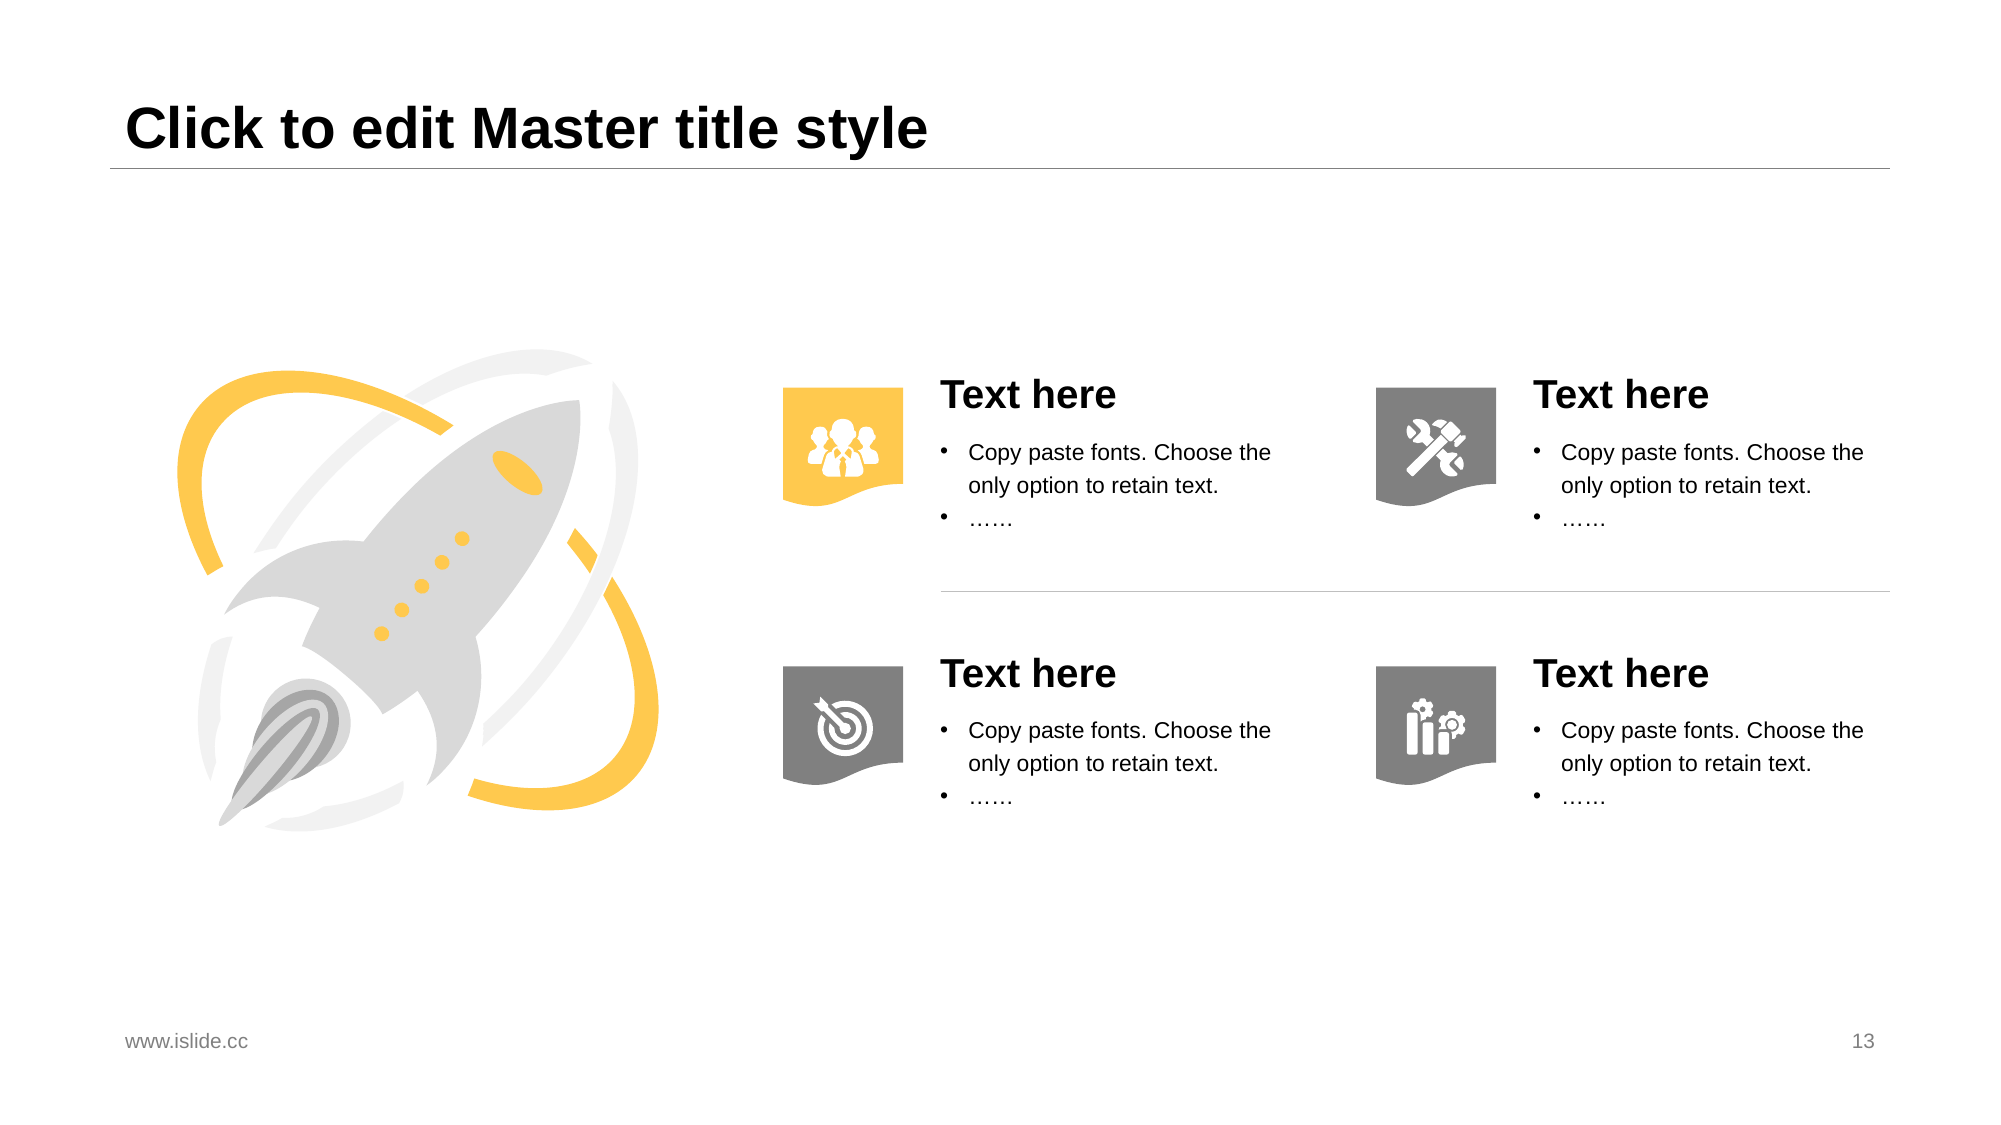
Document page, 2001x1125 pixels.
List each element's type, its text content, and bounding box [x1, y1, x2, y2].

footer www.islide.cc [109, 1023, 790, 1058]
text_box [124, 302, 1890, 896]
title Click to edit Master title style [109, 0, 1890, 169]
slide_number 13 [1412, 1023, 1890, 1058]
